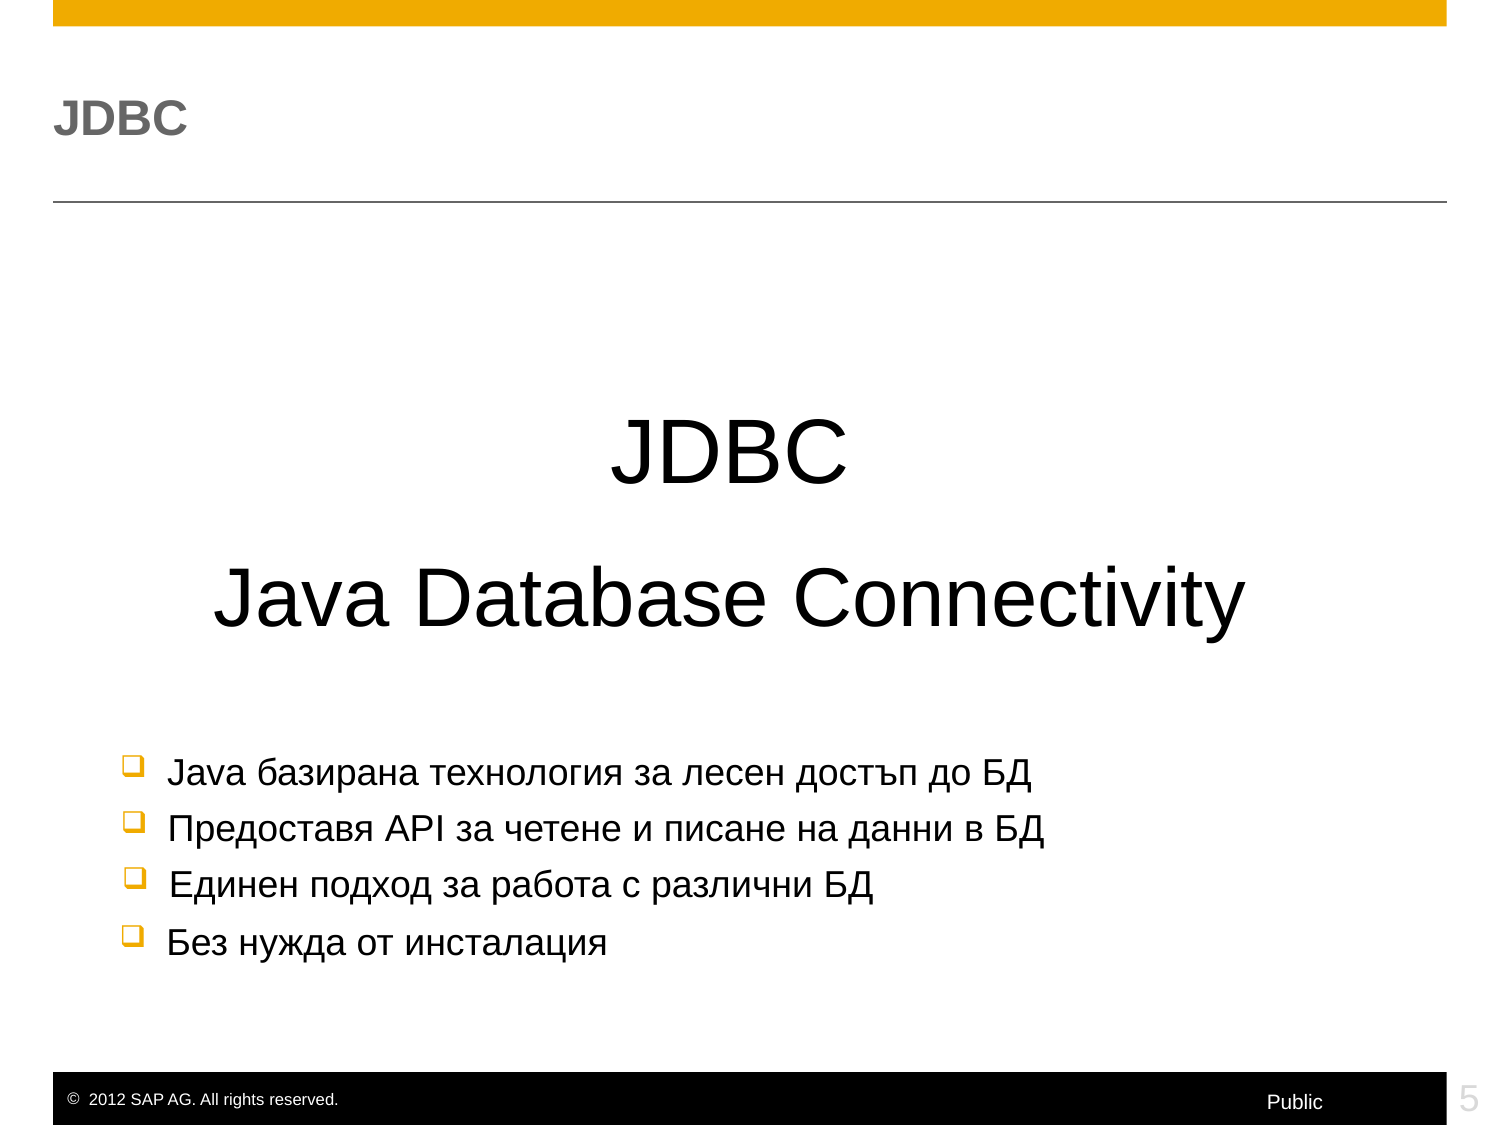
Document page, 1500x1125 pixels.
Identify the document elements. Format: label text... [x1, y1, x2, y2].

text_box JDBC Java Database Connectivity [29, 391, 1432, 644]
text_box 5 [1458, 1074, 1500, 1120]
text_box Единен подход за работа с различни БД [122, 859, 875, 906]
text_box Предоставя API за четене и писане на данни в БД [120, 803, 1046, 849]
text_box Java базирана технология за лесен достъп до БД [120, 747, 1033, 793]
title JDBC [53, 53, 1447, 178]
text_box Без нужда от инсталация [119, 918, 609, 964]
